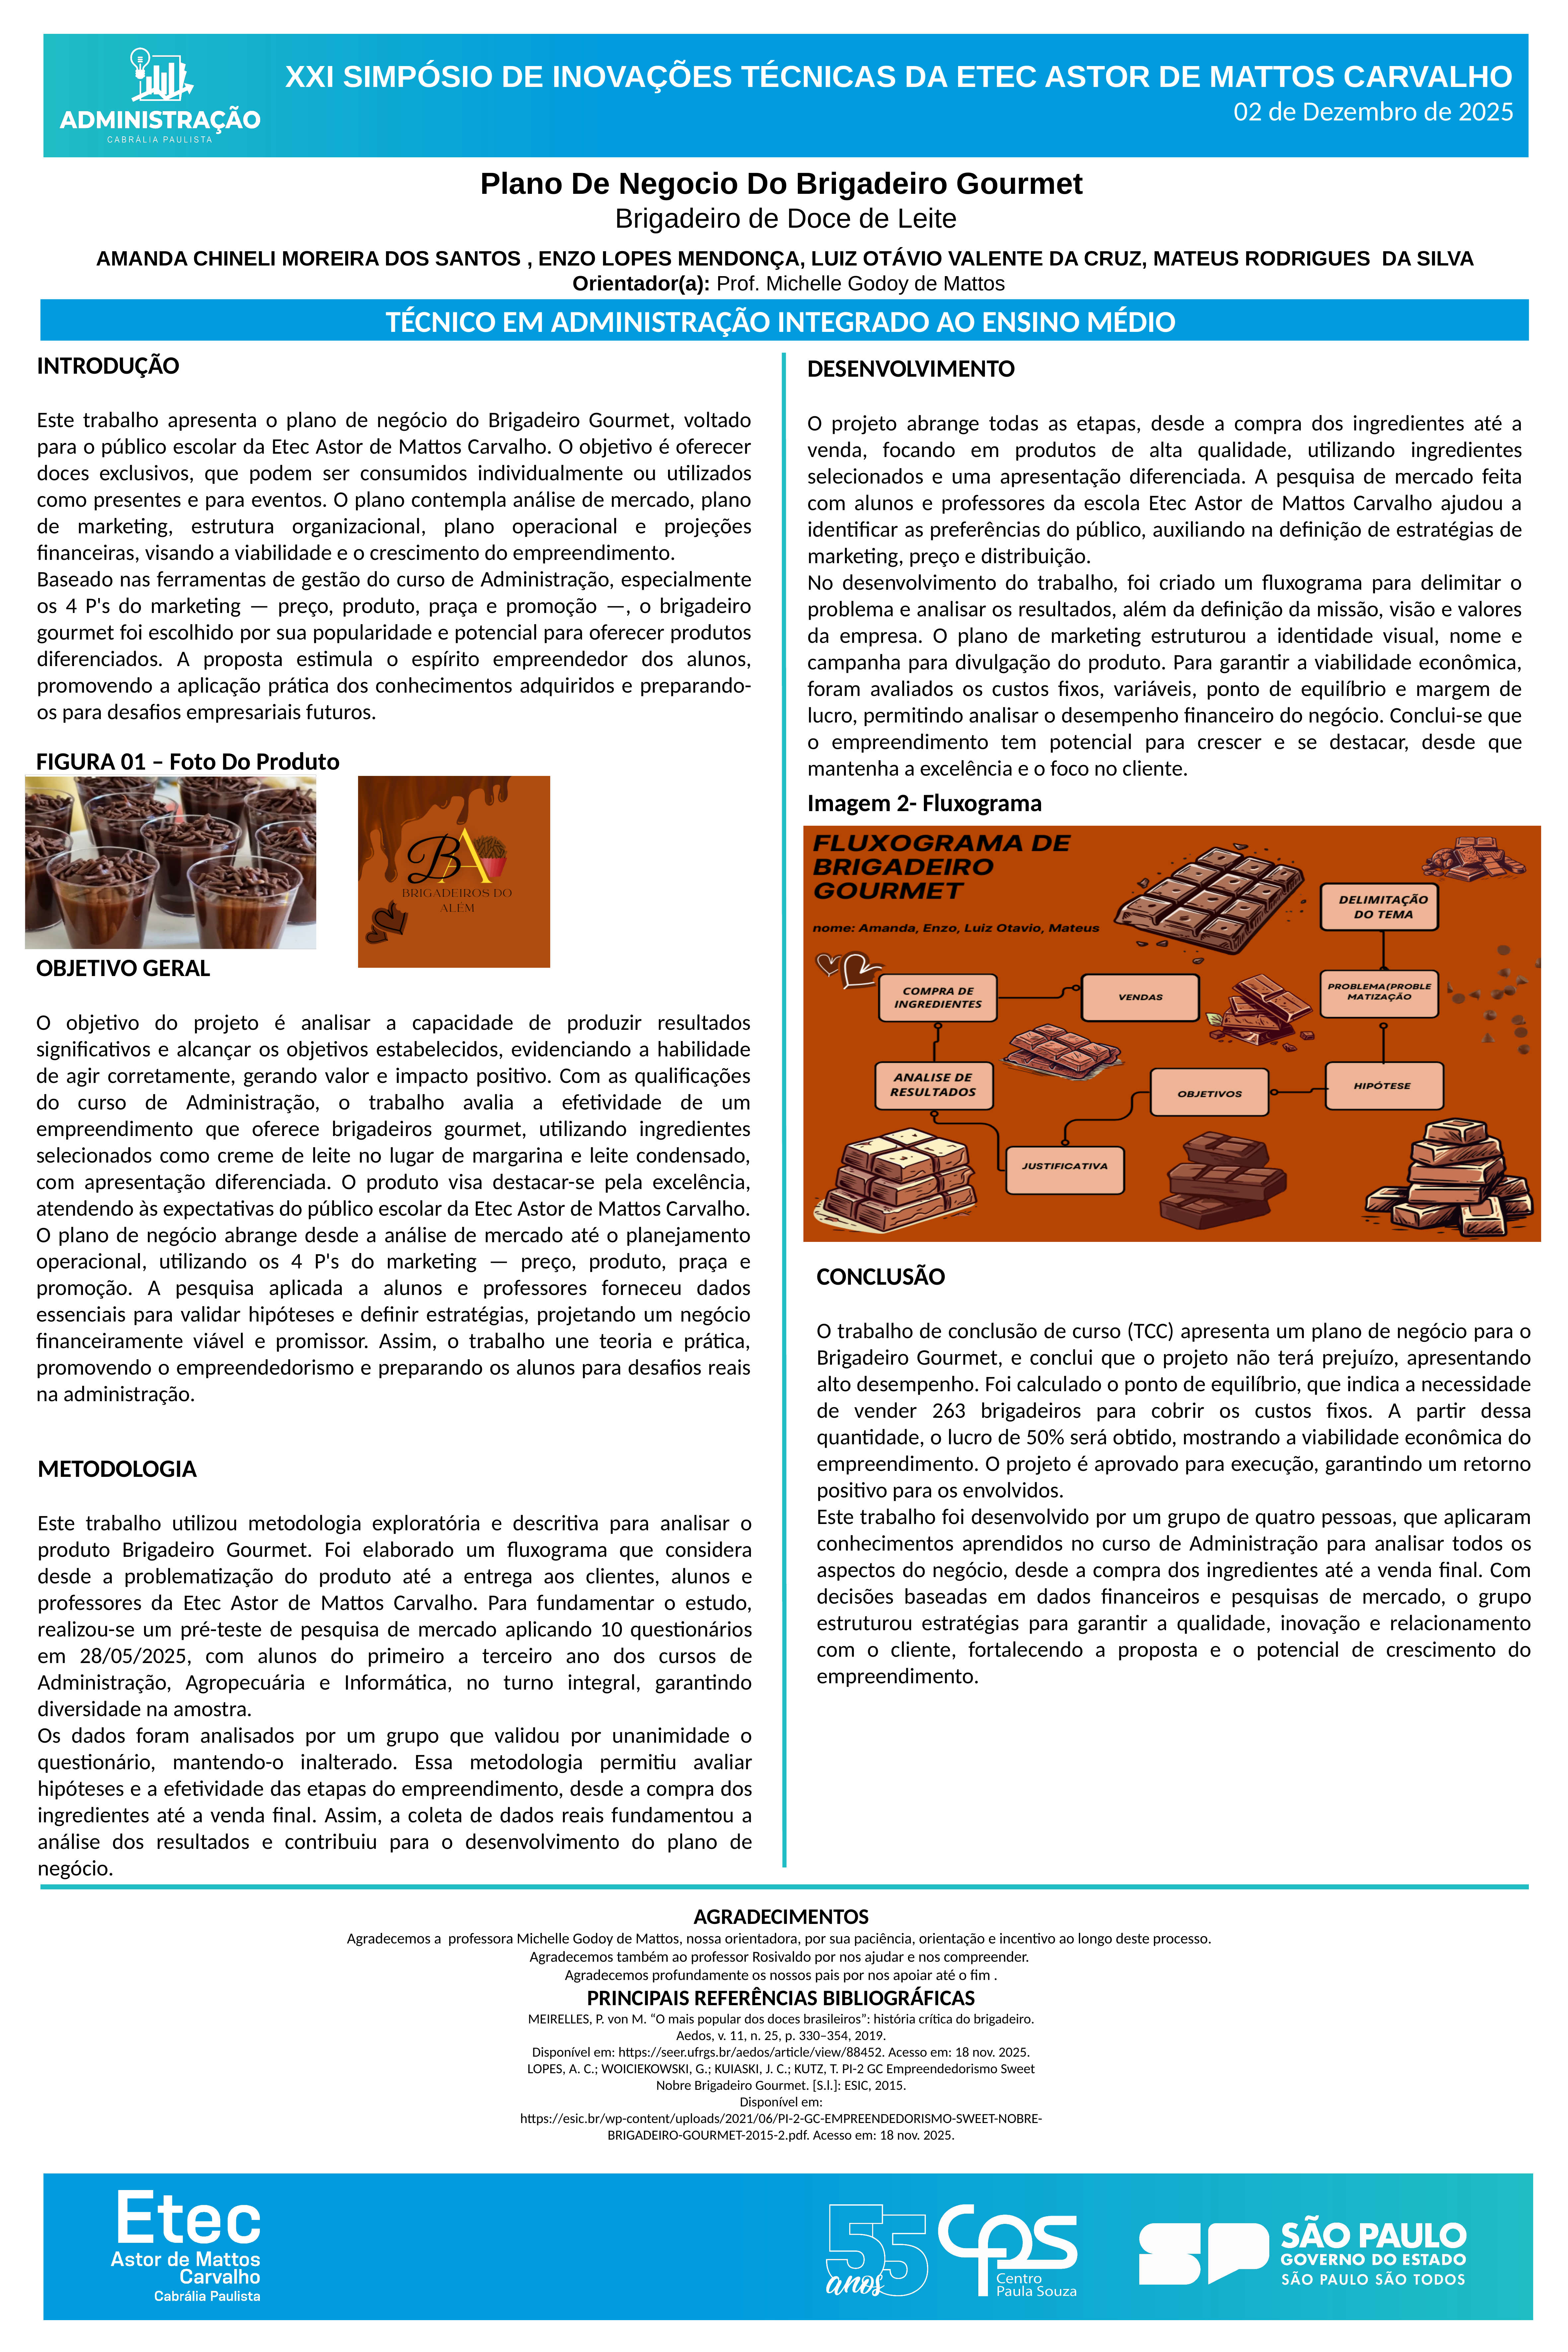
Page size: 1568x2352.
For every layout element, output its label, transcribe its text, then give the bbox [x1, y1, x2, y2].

picture [158, 2195, 183, 2243]
text_box OBJETIVO GERAL O objetivo do projeto é analisar a capacidade de produzir resultados significativos e alcançar os objetivos estabelecidos, evidenciando a habilidade de agir corretamente, gerando valor e impacto positivo. Com as qualificações do curso de Administração, o trabalho avalia a efetividade de um empreendimento que oferece brigadeiros gourmet, utilizando ingredientes selecionados como creme de leite no lugar de margarina e leite condensado, com apresentação diferenciada. O produto visa destacar-se pela excelência, atendendo às expectativas do público escolar da Etec Astor de Mattos Carvalho. O plano de negócio abrange desde a análise de mercado até o planejamento operacional, utilizando os 4 P's do marketing — preço, produto, praça e promoção. A pesquisa aplicada a alunos e professores forneceu dados essenciais para validar hipóteses e definir estratégias, projetando um negócio financeiramente viável e promissor. Assim, o trabalho une teoria e prática, promovendo o empreendedorismo e preparando os alunos para desafios reais na administração. [31, 949, 757, 1180]
picture [826, 2205, 928, 2296]
picture [1018, 2289, 1020, 2296]
picture [211, 2291, 218, 2301]
picture [193, 2291, 194, 2301]
picture [998, 2286, 1004, 2296]
picture [803, 826, 1541, 1242]
picture [206, 2273, 211, 2283]
picture [997, 2273, 1005, 2283]
picture [238, 2294, 239, 2301]
picture [118, 2190, 153, 2243]
picture [1029, 2276, 1033, 2283]
picture [144, 2256, 153, 2266]
picture [1045, 2289, 1053, 2296]
text_box METODOLOGIA Este trabalho utilizou metodologia exploratória e descritiva para analisar o produto Brigadeiro Gourmet. Foi elaborado um fluxograma que considera desde a problematização do produto até a entrega aos clientes, alunos e professores da Etec Astor de Mattos Carvalho. Para fundamentar o estudo, realizou-se um pré-teste de pesquisa de mercado aplicando 10 questionários em 28/05/2025, com alunos do primeiro a terceiro ano dos cursos de Administração, Agropecuária e Informática, no turno integral, garantindo diversidade na amostra. Os dados foram analisados por um grupo que validou por unanimidade o questionário, mantendo-o inalterado. Essa metodologia permitiu avaliar hipóteses e a efetividade das etapas do empreendimento, desde a compra dos ingredientes até a venda final. Assim, a coleta de dados reais fundamentou a análise dos resultados e contribuiu para o desenvolvimento do plano de negócio. [33, 1449, 758, 1790]
picture [254, 2294, 260, 2301]
picture [232, 2253, 238, 2266]
picture [213, 2273, 222, 2283]
text_box AGRADECIMENTOS Agradecemos a professora Michelle Godoy de Mattos, nossa orientadora, por sua paciência, orientação e incentivo ao longo deste processo. Agradecemos também ao professor Rosivaldo por nos ajudar e nos compreender. Agradecemos profundamente os nossos pais por nos apoiar até o fim . PRINCIPAIS REFERÊNCIAS BIBLIOGRÁFICAS MEIRELLES, P. von M. “O mais popular dos doces brasileiros”: história crítica do brigadeiro. Aedos, v. 11, n. 25, p. 330–354, 2019. Disponível em: https://seer.ufrgs.br/aedos/article/view/88452. Acesso em: 18 nov. 2025. LOPES, A. C.; WOICIEKOWSKI, G.; KUIASKI, J. C.; KUTZ, T. PI-2 GC Empreendedorismo Sweet Nobre Brigadeiro Gourmet. [S.l.]: ESIC, 2015. Disponível em: https://esic.br/wp-content/uploads/2021/06/PI-2-GC-EMPREENDEDORISMO-SWEET-NOBRE- BRIGADEIRO-GOURMET-2015-2.pdf. Acesso em: 18 nov. 2025. [33, 1899, 1530, 2152]
picture [1026, 2289, 1032, 2296]
picture [199, 2294, 205, 2301]
picture [187, 2205, 220, 2243]
picture [228, 2205, 260, 2243]
picture [251, 2273, 260, 2284]
picture [168, 2252, 177, 2266]
picture [251, 2256, 260, 2266]
text_box CONCLUSÃO O trabalho de conclusão de curso (TCC) apresenta um plano de negócio para o Brigadeiro Gourmet, e conclui que o projeto não terá prejuízo, apresentando alto desempenho. Foi calculado o ponto de equilíbrio, que indica a necessidade de vender 263 brigadeiros para cobrir os custos fixos. A partir dessa quantidade, o lucro de 50% será obtido, mostrando a viabilidade econômica do empreendimento. O projeto é aprovado para execução, garantindo um retorno positivo para os envolvidos. Este trabalho foi desenvolvido por um grupo de quatro pessoas, que aplicaram conhecimentos aprendidos no curso de Administração para analisar todos os aspectos do negócio, desde a compra dos ingredientes até a venda final. Com decisões baseadas em dados financeiros e pesquisas de mercado, o grupo estruturou estratégias para garantir a qualidade, inovação e relacionamento com o cliente, fortalecendo a proposta e o potencial de crescimento do empreendimento. [812, 1257, 1537, 1751]
picture [1023, 2274, 1027, 2283]
picture [125, 2256, 134, 2266]
picture [181, 2269, 192, 2284]
picture [1055, 2289, 1059, 2296]
picture [111, 2252, 124, 2266]
picture [197, 2252, 211, 2266]
text_box [43, 2173, 763, 2320]
picture [241, 2294, 247, 2301]
picture [59, 47, 268, 144]
text_box Plano De Negocio Do Brigadeiro Gourmet Brigadeiro de Doce de Leite Amanda chineli Moreira dos santos , Enzo Lopes Mendonça, Luiz Otávio Valente da cruz, Mateus Rodrigues da silva Orientador(a): Prof. Michelle Godoy de Mattos [43, 161, 1529, 297]
picture [1063, 2289, 1069, 2296]
picture [185, 2294, 191, 2301]
picture [25, 777, 316, 949]
picture [180, 2256, 188, 2266]
picture [155, 2291, 163, 2301]
picture [1005, 2289, 1011, 2296]
picture [1038, 2286, 1044, 2296]
picture [1034, 2276, 1041, 2283]
picture [1060, 2289, 1061, 2296]
picture [235, 2291, 236, 2301]
text_box XXI SIMPÓSIO DE INOVAÇÕES TÉCNICAS DA ETEC ASTOR DE MATTOS CARVALHO 02 de Dezembro de 2025 [261, 35, 1520, 148]
picture [223, 2273, 232, 2283]
text_box INTRODUÇÃO Este trabalho apresenta o plano de negócio do Brigadeiro Gourmet, voltado para o público escolar da Etec Astor de Mattos Carvalho. O objetivo é oferecer doces exclusivos, que podem ser consumidos individualmente ou utilizados como presentes e para eventos. O plano contempla análise de mercado, plano de marketing, estrutura organizacional, plano operacional e projeções financeiras, visando a viabilidade e o crescimento do empreendimento. Baseado nas ferramentas de gestão do curso de Administração, especialmente os 4 P's do marketing — preço, produto, praça e promoção —, o brigadeiro gourmet foi escolhido por sua popularidade e potencial para oferecer produtos diferenciados. A proposta estimula o espírito empreendedor dos alunos, promovendo a aplicação prática dos conhecimentos adquiridos e preparando-os para desafios empresariais futuros. [32, 346, 757, 762]
picture [196, 2294, 197, 2301]
text_box Imagem 2- Fluxograma [802, 784, 1528, 826]
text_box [25, 775, 316, 777]
picture [213, 2256, 222, 2266]
picture [1015, 2276, 1021, 2283]
picture [224, 2253, 230, 2266]
text_box FIGURA 01 – Foto Do Produto [31, 742, 744, 785]
picture [165, 2294, 170, 2301]
picture [1070, 2289, 1076, 2296]
picture [938, 2205, 1077, 2296]
text_box TÉCNICO EM ADMINISTRAÇÃO INTEGRADO AO ENSINO MÉDIO [40, 299, 1529, 341]
picture [172, 2291, 178, 2301]
text_box [43, 34, 1529, 157]
picture [194, 2273, 203, 2284]
picture [227, 2294, 233, 2301]
picture [763, 2162, 1528, 2346]
picture [1007, 2276, 1013, 2283]
picture [180, 2294, 184, 2301]
picture [235, 2269, 237, 2283]
picture [248, 2292, 253, 2301]
picture [136, 2253, 142, 2266]
picture [240, 2269, 248, 2283]
text_box [1528, 2173, 1533, 2320]
text_box DESENVOLVIMENTO O projeto abrange todas as etapas, desde a compra dos ingredientes até a venda, focando em produtos de alta qualidade, utilizando ingredientes selecionados e uma apresentação diferenciada. A pesquisa de mercado feita com alunos e professores da escola Etec Astor de Mattos Carvalho ajudou a identificar as preferências do público, auxiliando na definição de estratégias de marketing, preço e distribuição. No desenvolvimento do trabalho, foi criado um fluxograma para delimitar o problema e analisar os resultados, além da definição da missão, visão e valores da empresa. O plano de marketing estruturou a identidade visual, nome e campanha para divulgação do produto. Para garantir a viabilidade econômica, foram avaliados os custos fixos, variáveis, ponto de equilíbrio e margem de lucro, permitindo analisar o desempenho financeiro do negócio. Conclui-se que o empreendimento tem potencial para crescer e se destacar, desde que mantenha a excelência e o foco no cliente. [802, 349, 1528, 766]
picture [155, 2256, 161, 2266]
picture [1014, 2289, 1018, 2296]
picture [240, 2256, 249, 2266]
picture [358, 776, 550, 968]
picture [219, 2294, 225, 2301]
